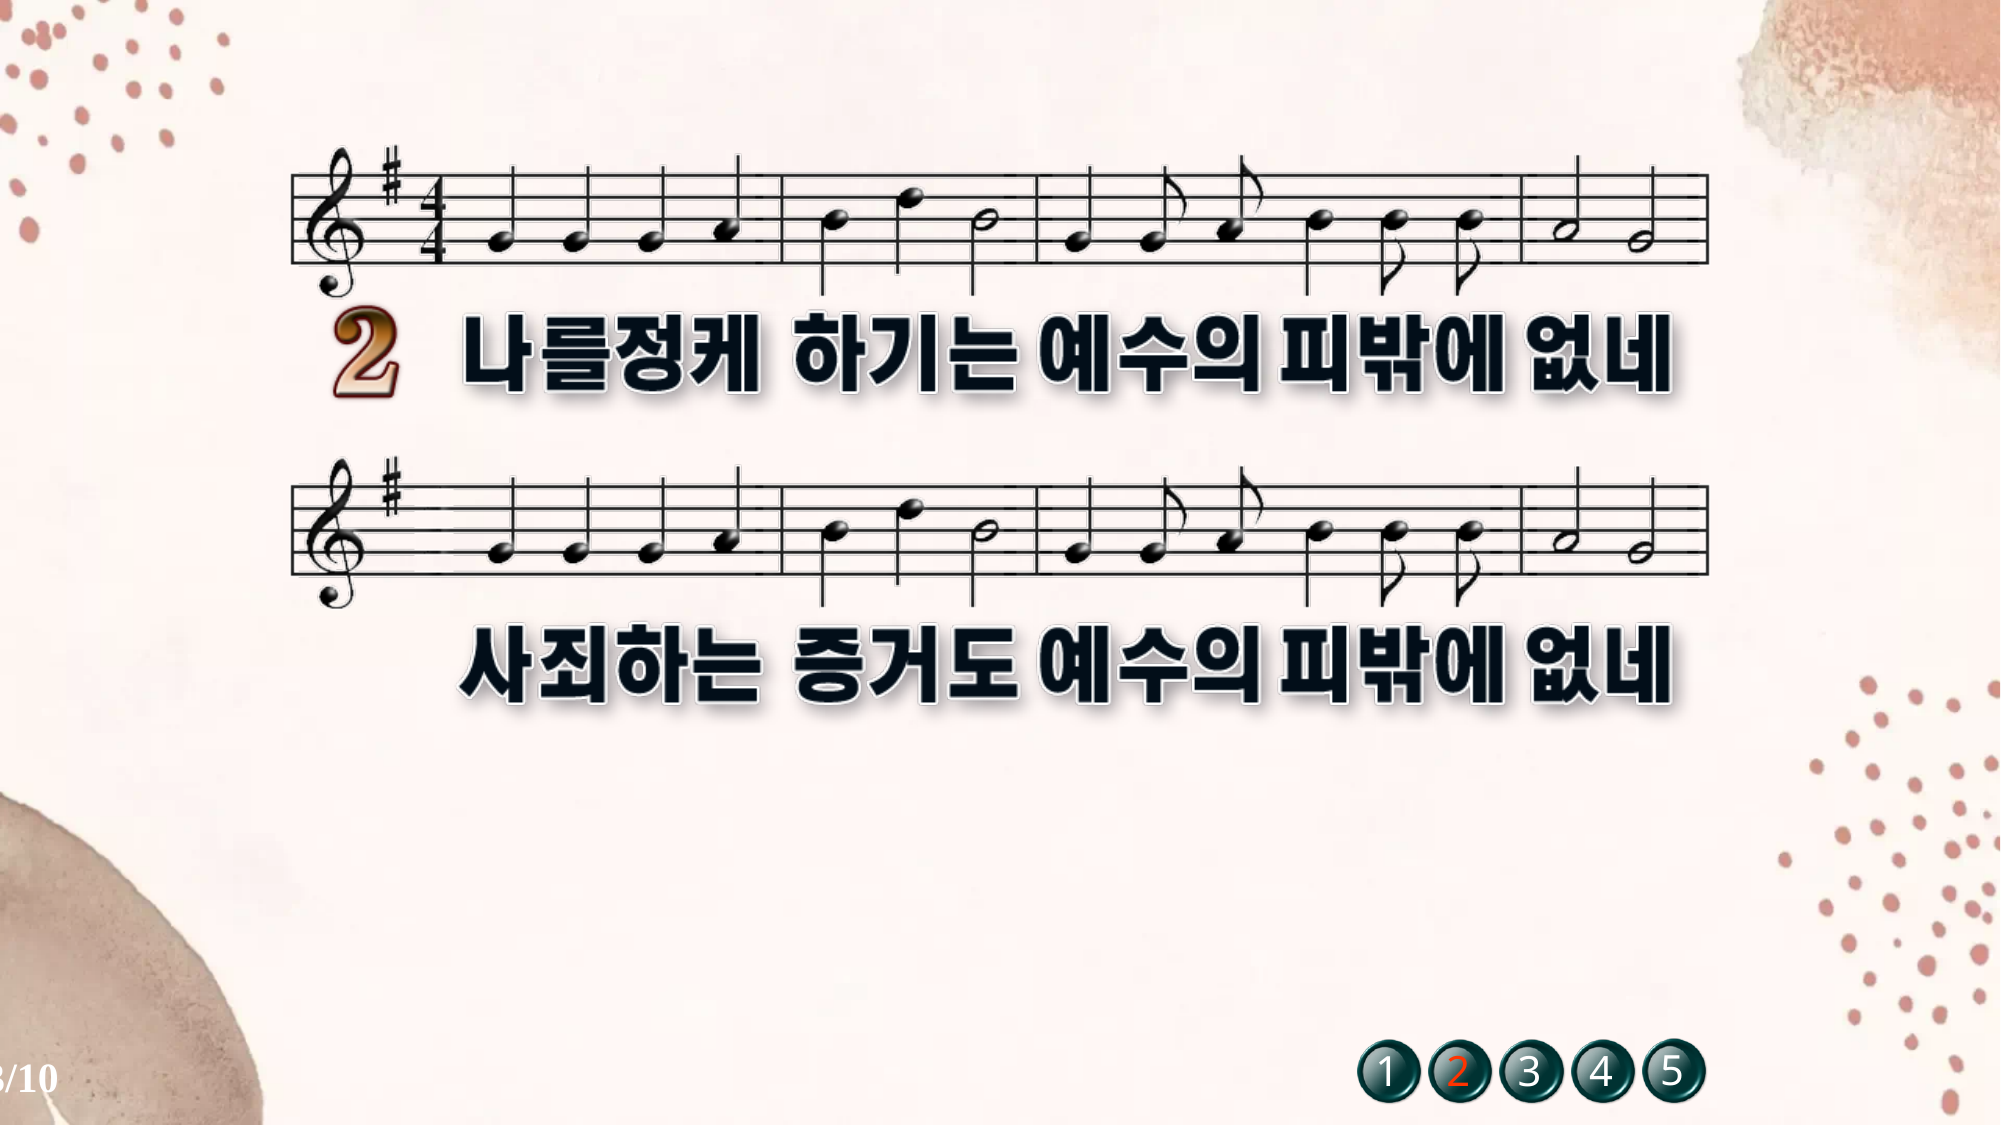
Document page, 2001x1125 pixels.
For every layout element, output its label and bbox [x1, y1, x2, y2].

text_box [1496, 1035, 1567, 1106]
text_box [1568, 1035, 1638, 1106]
picture [0, 0, 2001, 1125]
text_box [1354, 1035, 1424, 1106]
text_box [1639, 1034, 1709, 1106]
text_box [1425, 1035, 1496, 1106]
